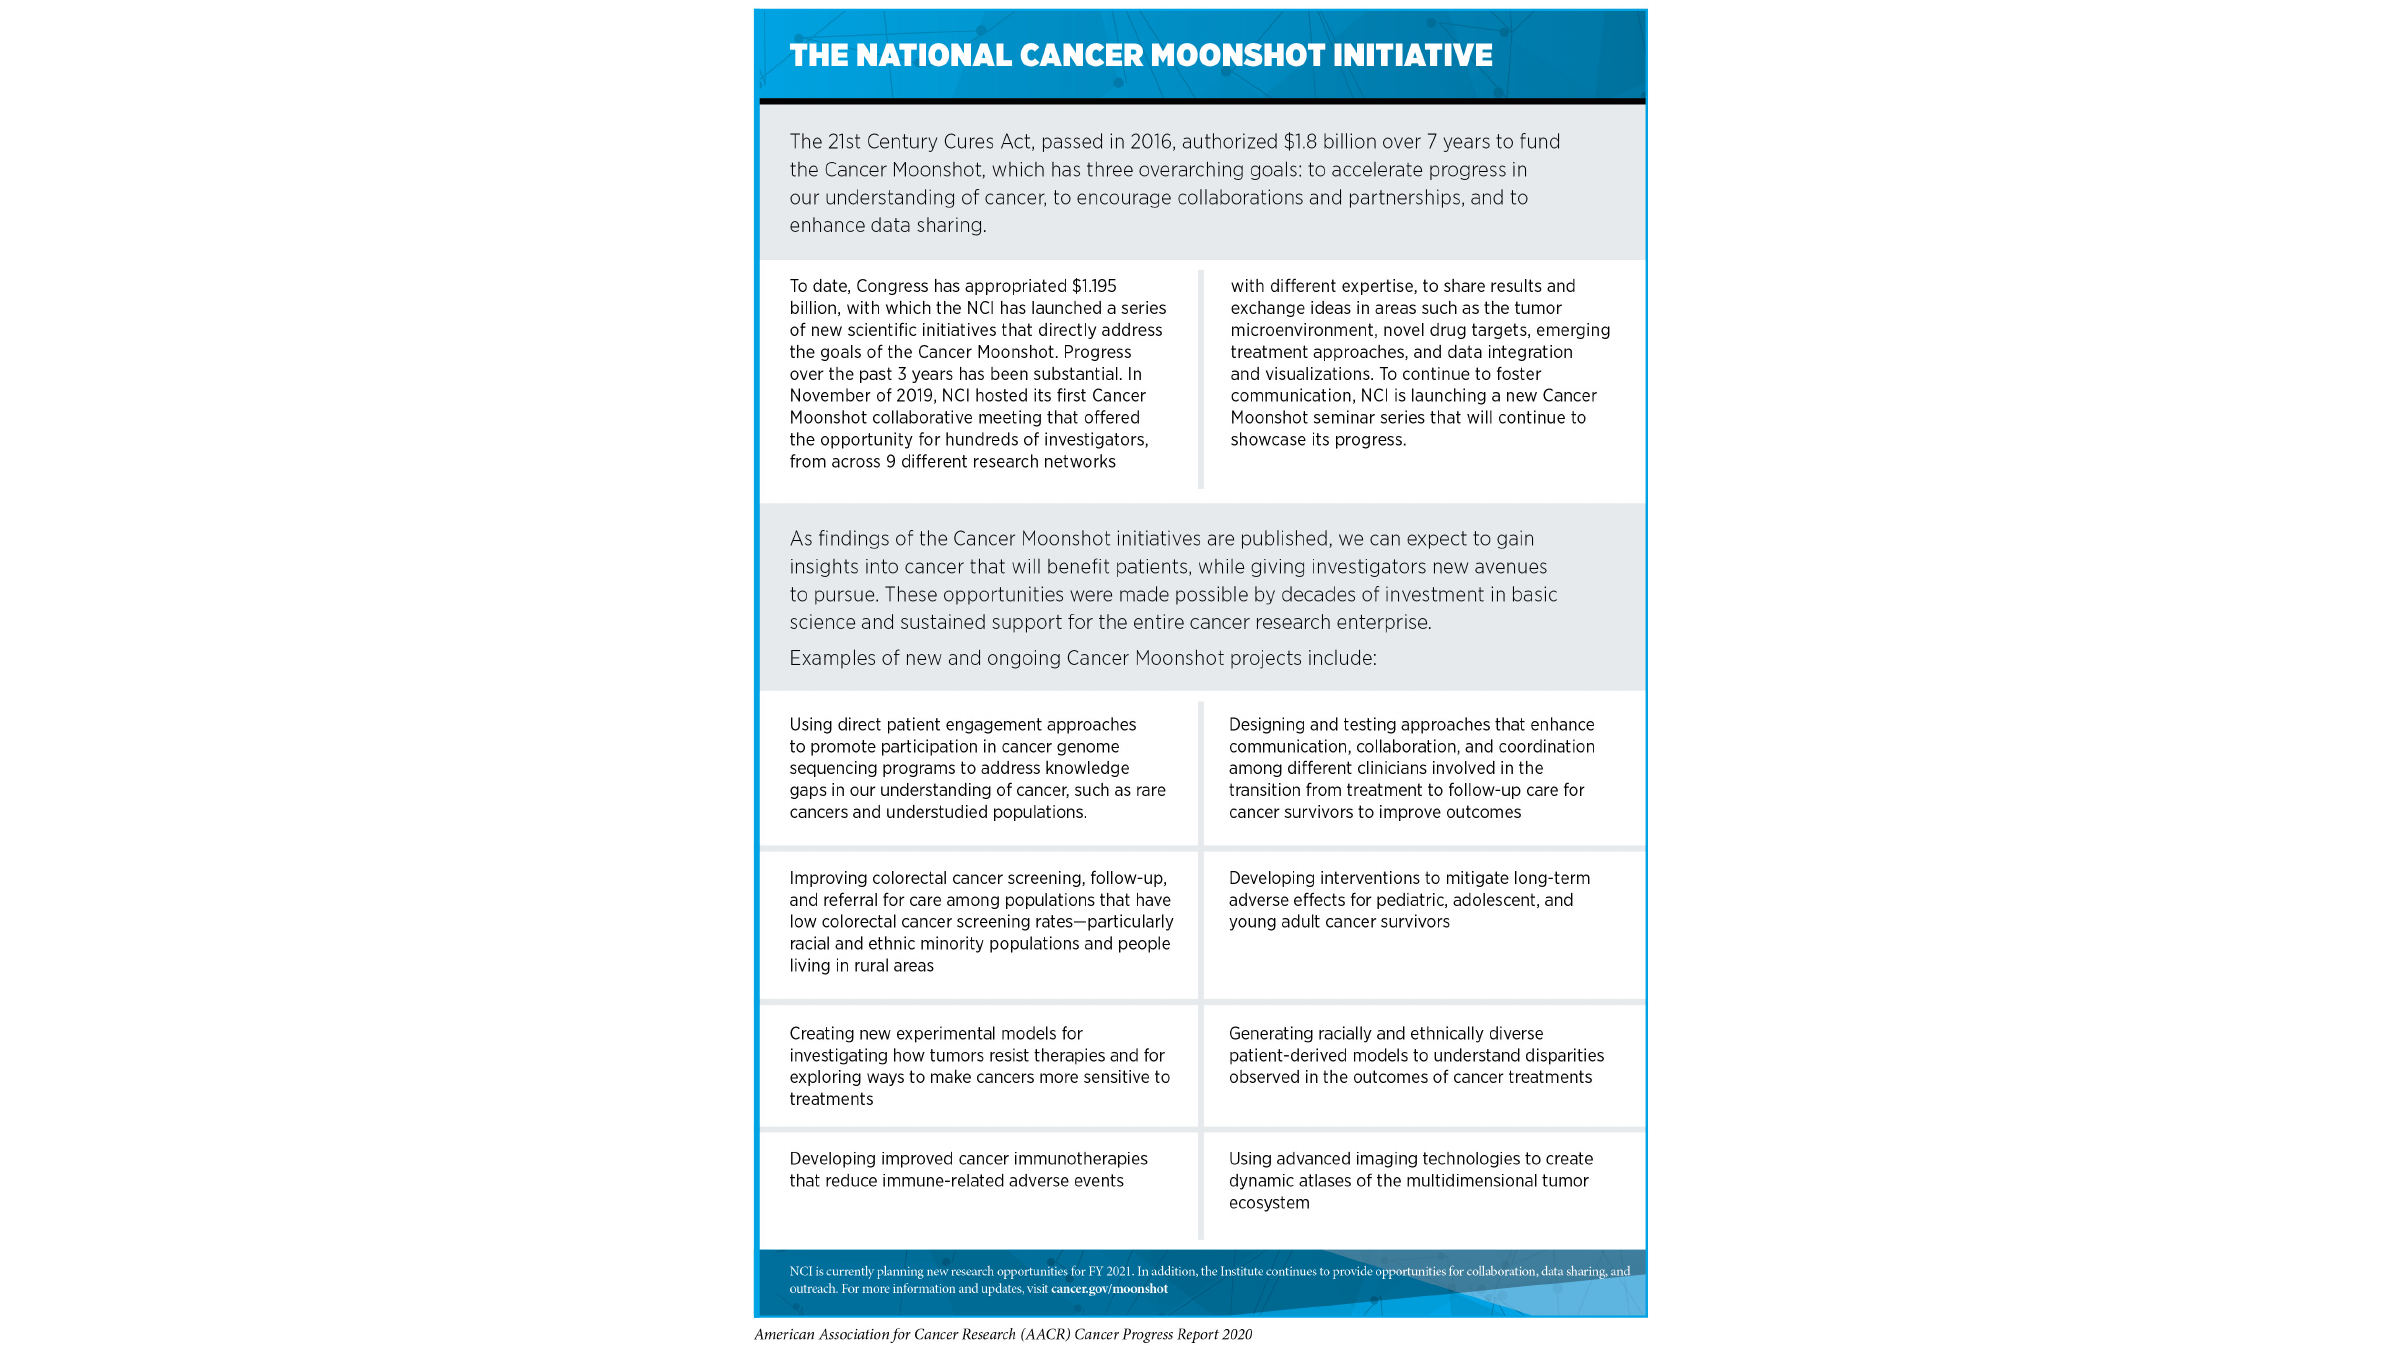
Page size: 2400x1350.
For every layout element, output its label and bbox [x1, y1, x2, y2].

picture [743, 0, 1656, 1350]
